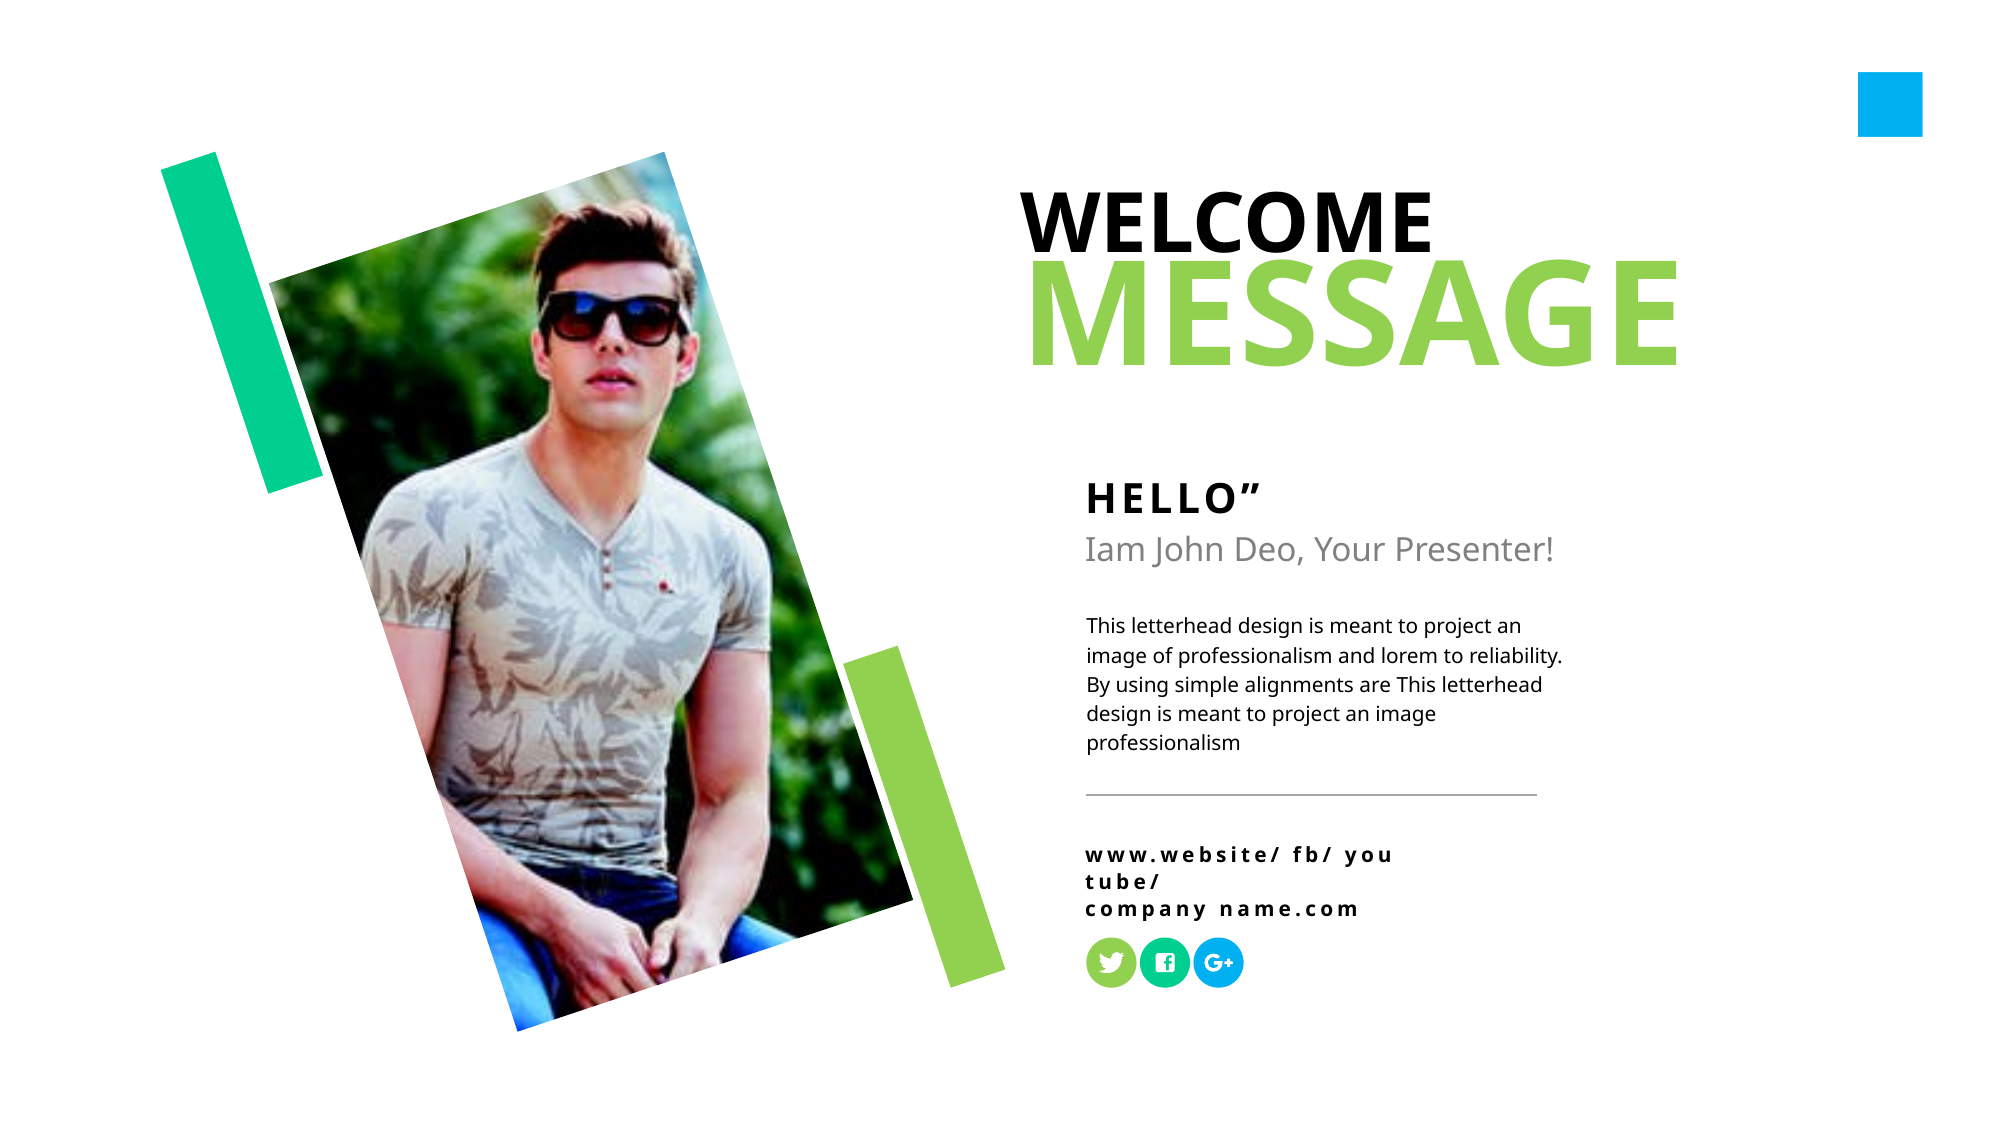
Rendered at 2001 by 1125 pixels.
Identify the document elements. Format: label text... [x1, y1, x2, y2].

text_box [159, 150, 268, 496]
text_box [914, 691, 1007, 989]
slide_number 4 [1854, 78, 1927, 130]
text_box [1070, 464, 1580, 750]
text_box [1857, 71, 1924, 78]
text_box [1086, 937, 1244, 988]
text_box [1857, 130, 1924, 138]
picture [268, 151, 914, 1032]
text_box www.website/ fb/ you tube/ company name.com [1070, 831, 1488, 928]
text_box WELCOME MESSAGE [1005, 137, 1787, 402]
